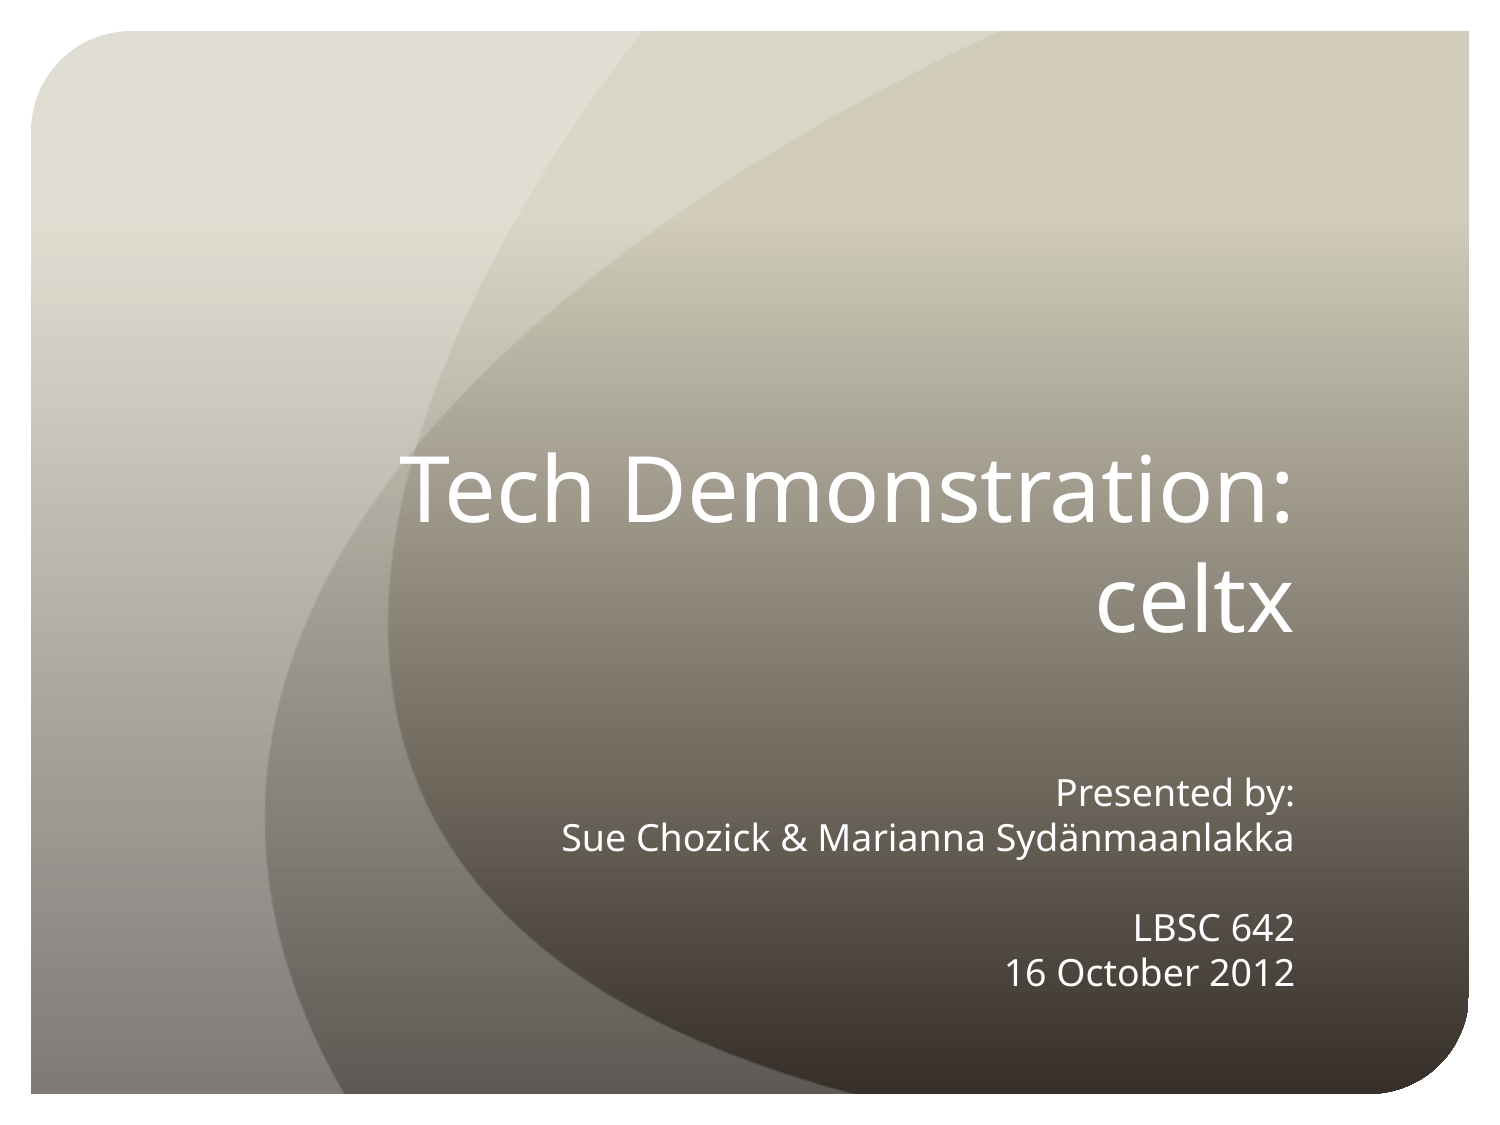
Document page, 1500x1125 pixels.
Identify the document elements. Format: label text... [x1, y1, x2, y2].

subtitle Presented by: Sue Chozick & Marianna Sydänmaanlakka LBSC 642 16 October 2012 [201, 761, 1311, 1009]
picture [25, 30, 1474, 1095]
title Tech Demonstration: celtx [201, 416, 1311, 658]
